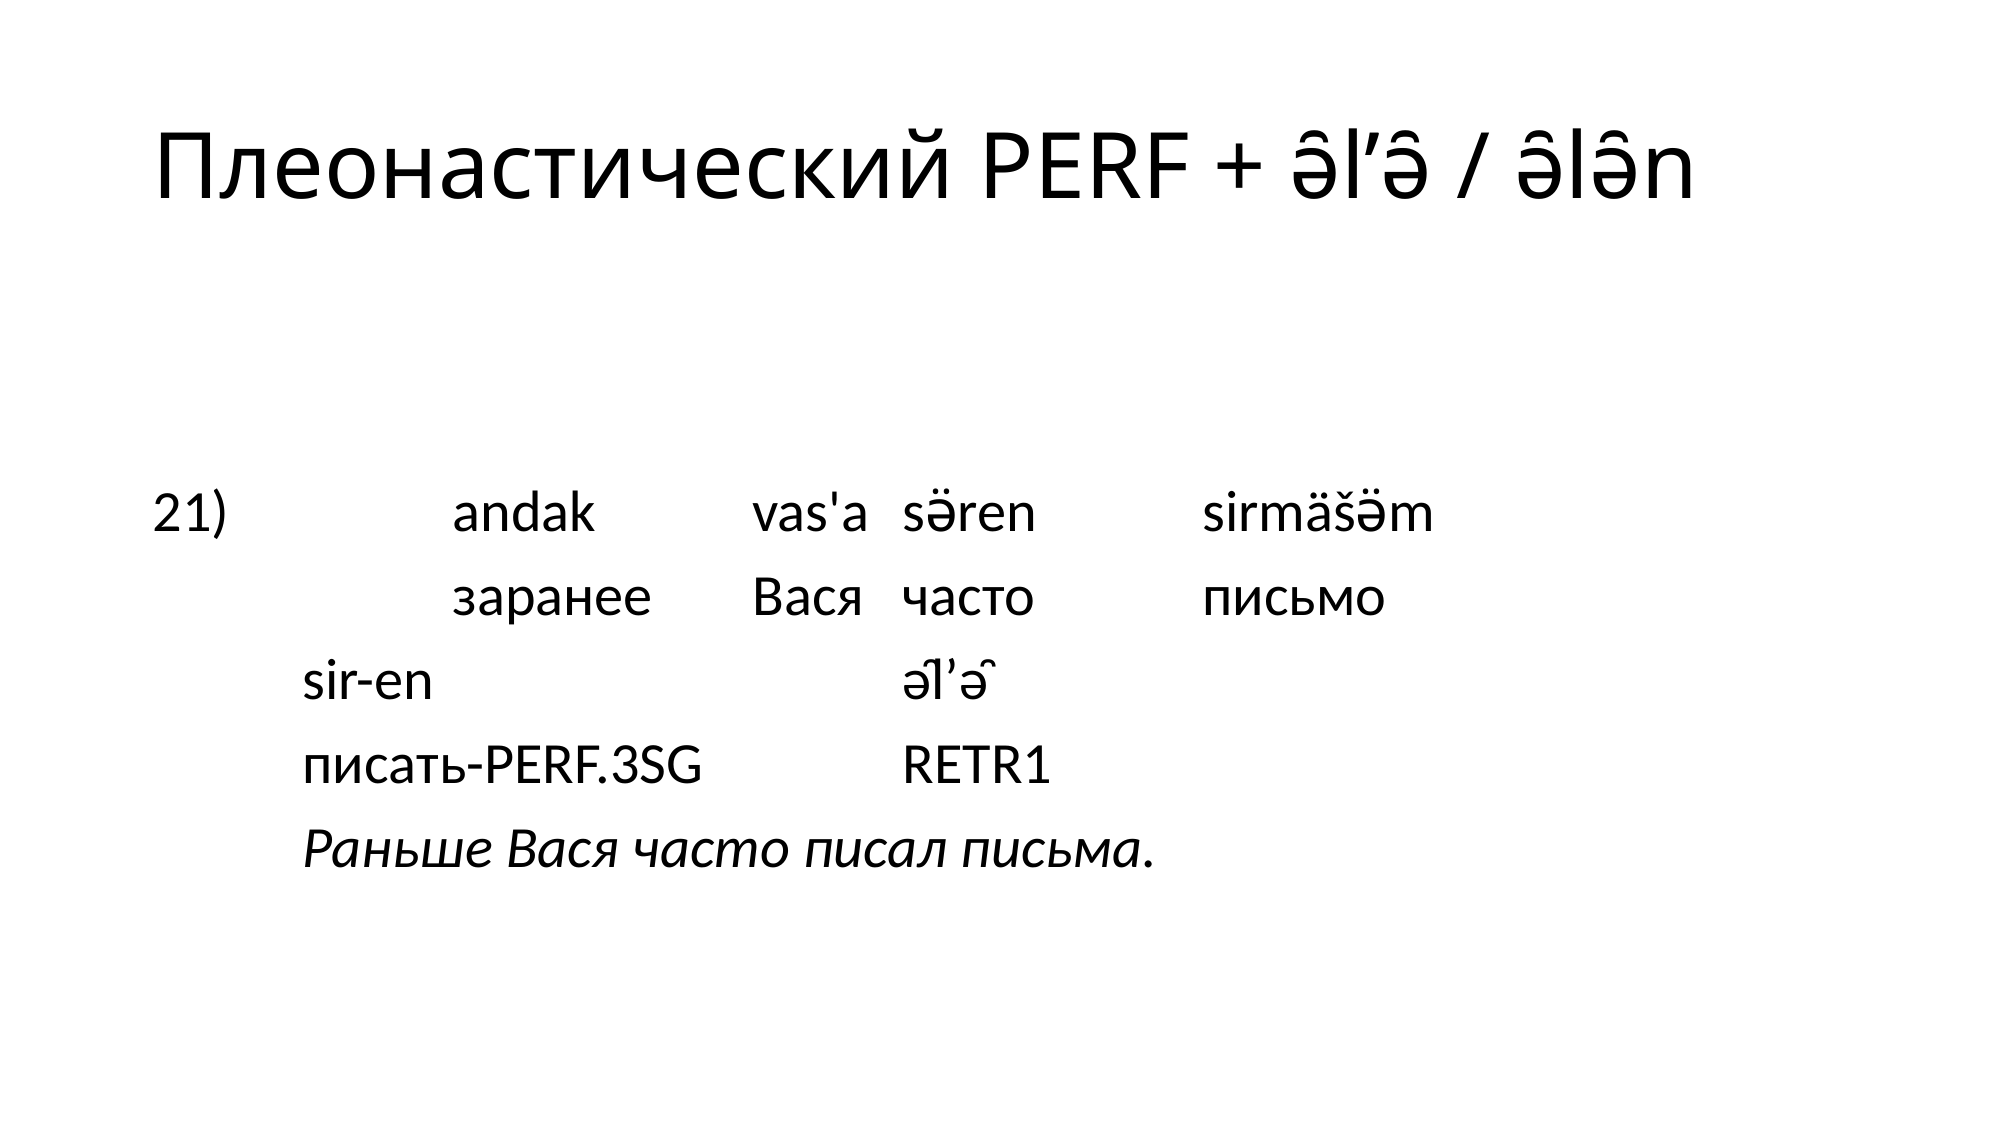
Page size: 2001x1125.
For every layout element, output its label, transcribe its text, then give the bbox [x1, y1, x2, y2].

title Плеонастический PERF + ə̑l’ə̑ / ə̑lə̑n [137, 59, 1863, 278]
